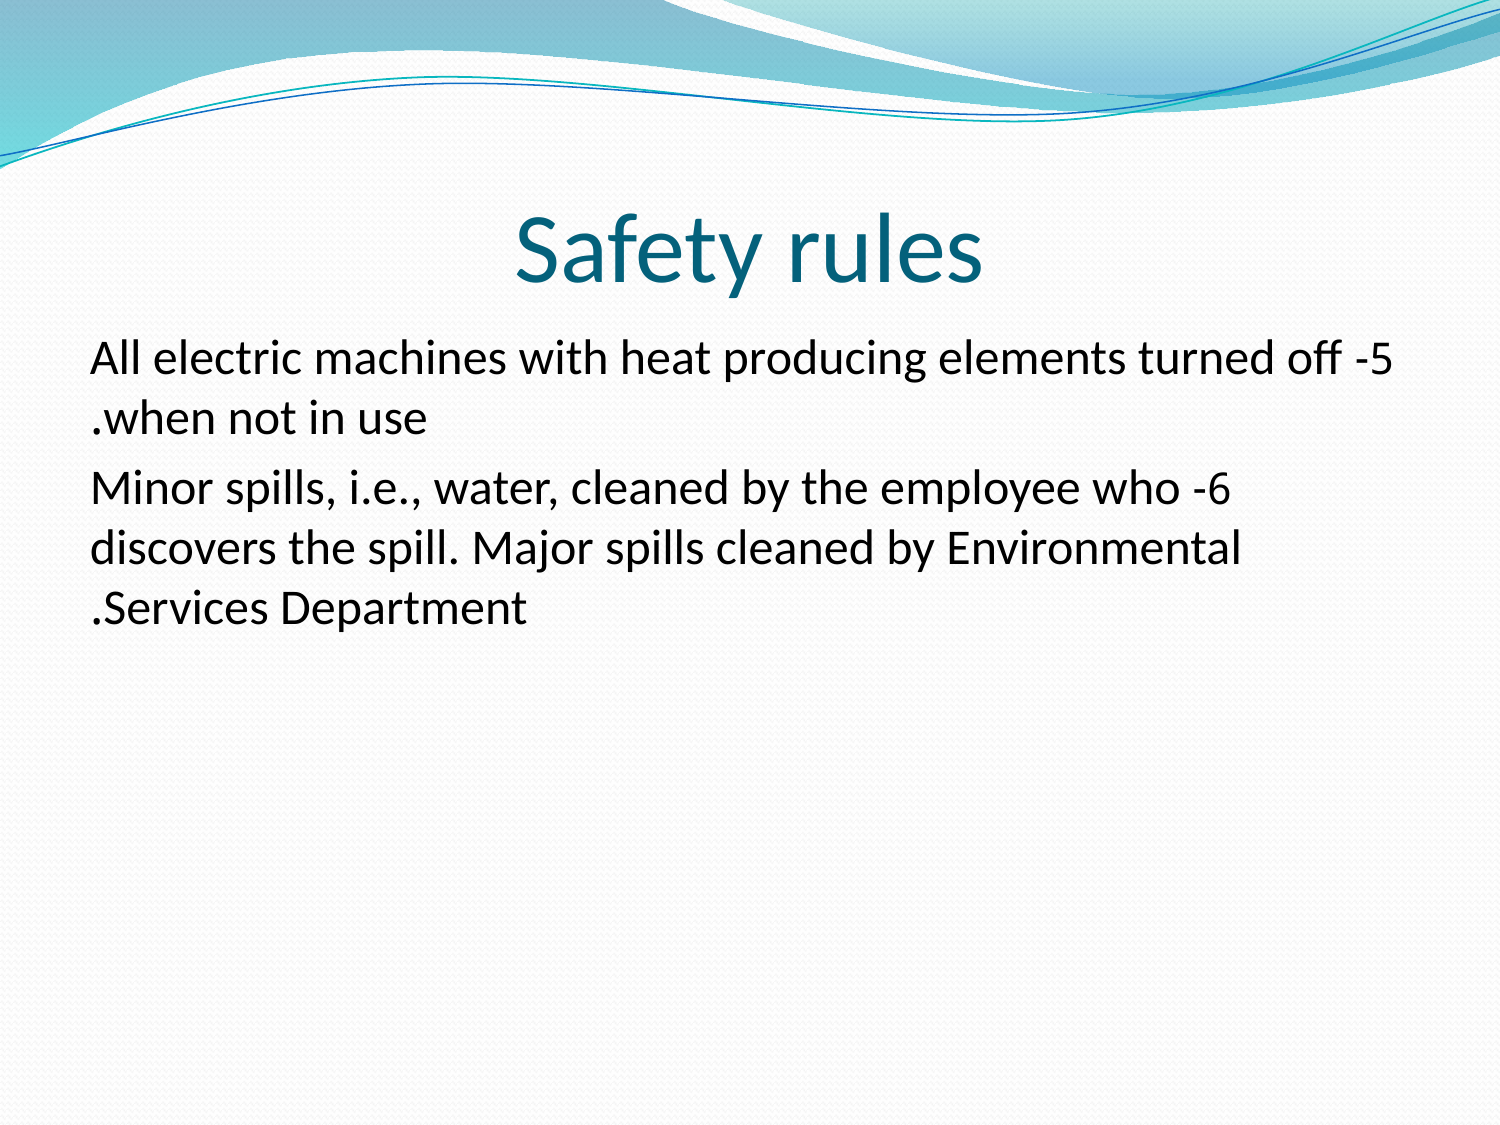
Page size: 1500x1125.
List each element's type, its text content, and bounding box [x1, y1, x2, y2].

title Safety rules [75, 115, 1425, 303]
list 5- All electric machines with heat producing elements turned off when not in use. 6- Minor spills, i.e., water, cleaned by the employee who discovers the spill. Major spills cleaned by Environmental Services Department. [75, 317, 1425, 1038]
